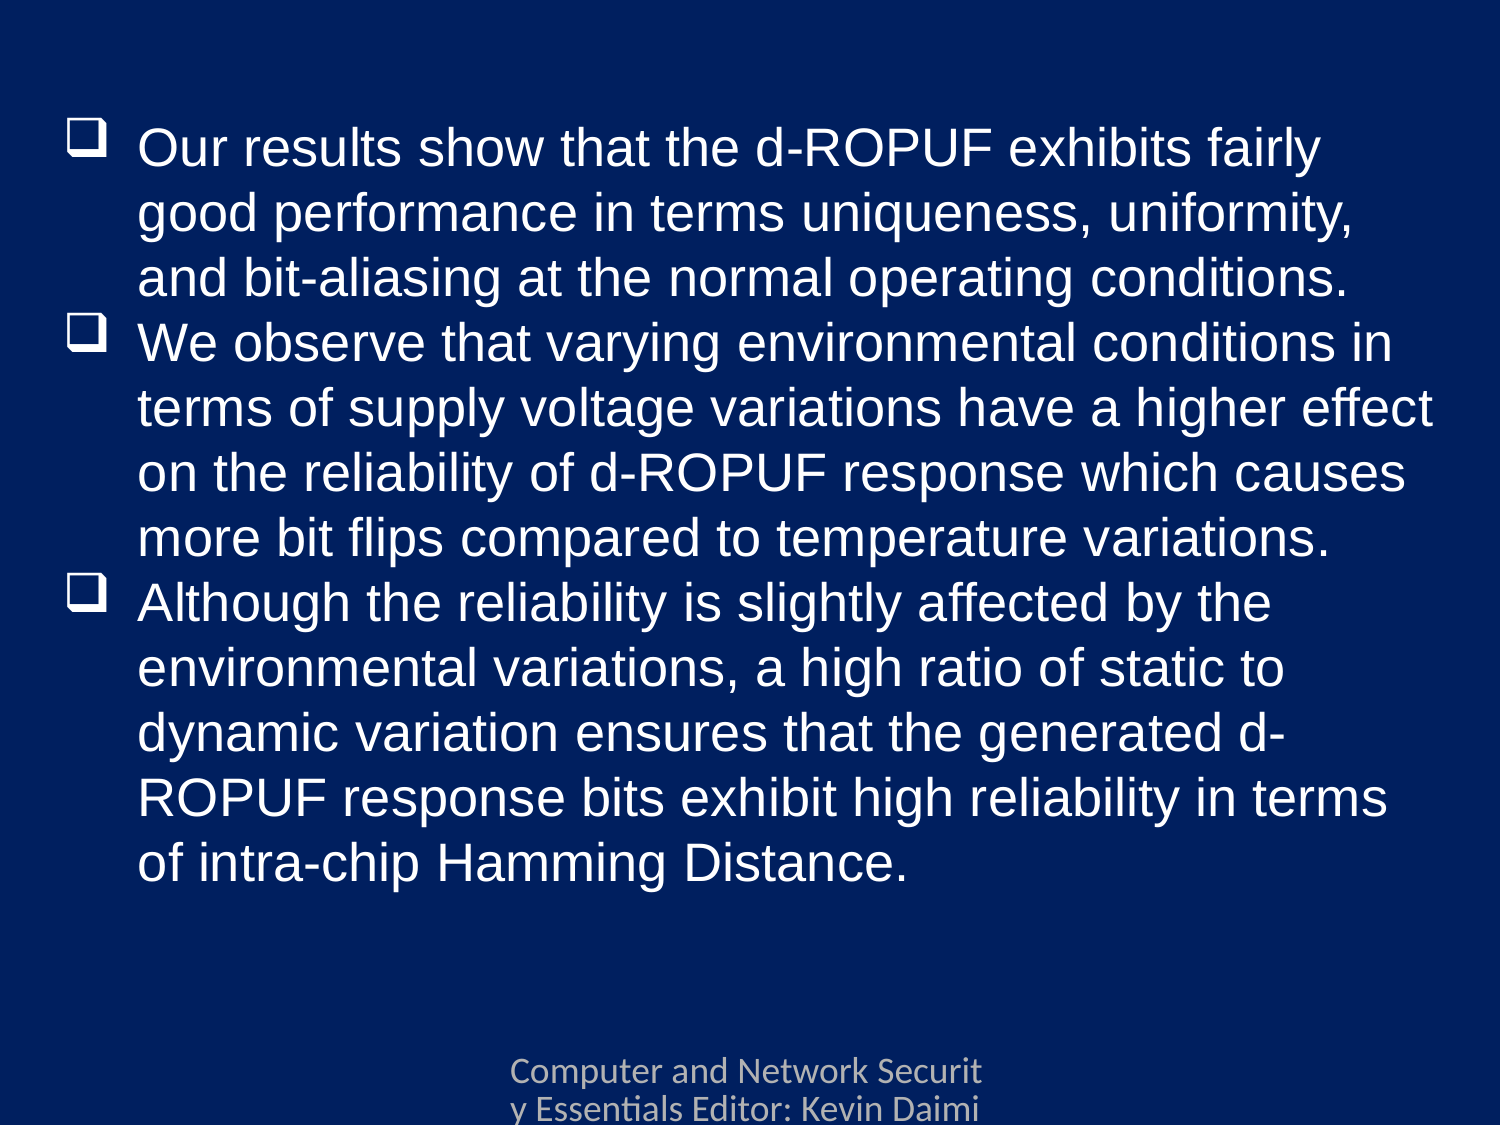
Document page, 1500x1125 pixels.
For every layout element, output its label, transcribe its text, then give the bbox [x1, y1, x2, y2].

list Our results show that the d-ROPUF exhibits fairly good performance in terms uniqueness, uniformity, and bit-aliasing at the normal operating conditions. We observe that varying environmental conditions in terms of supply voltage variations have a higher effect on the reliability of d-ROPUF response which causes more bit flips compared to temperature variations. Although the reliability is slightly affected by the environmental variations, a high ratio of static to dynamic variation ensures that the generated d-ROPUF response bits exhibit high reliability in terms of intra-chip Hamming Distance. [62, 112, 1437, 901]
footer Computer and Network Security Essentials Editor: Kevin Daimi Associate Editors: Guillermo Francia, Levent Ertaul, Luis H. Encinas, Eman El-Sheikh Published by Springer [510, 1046, 990, 1103]
